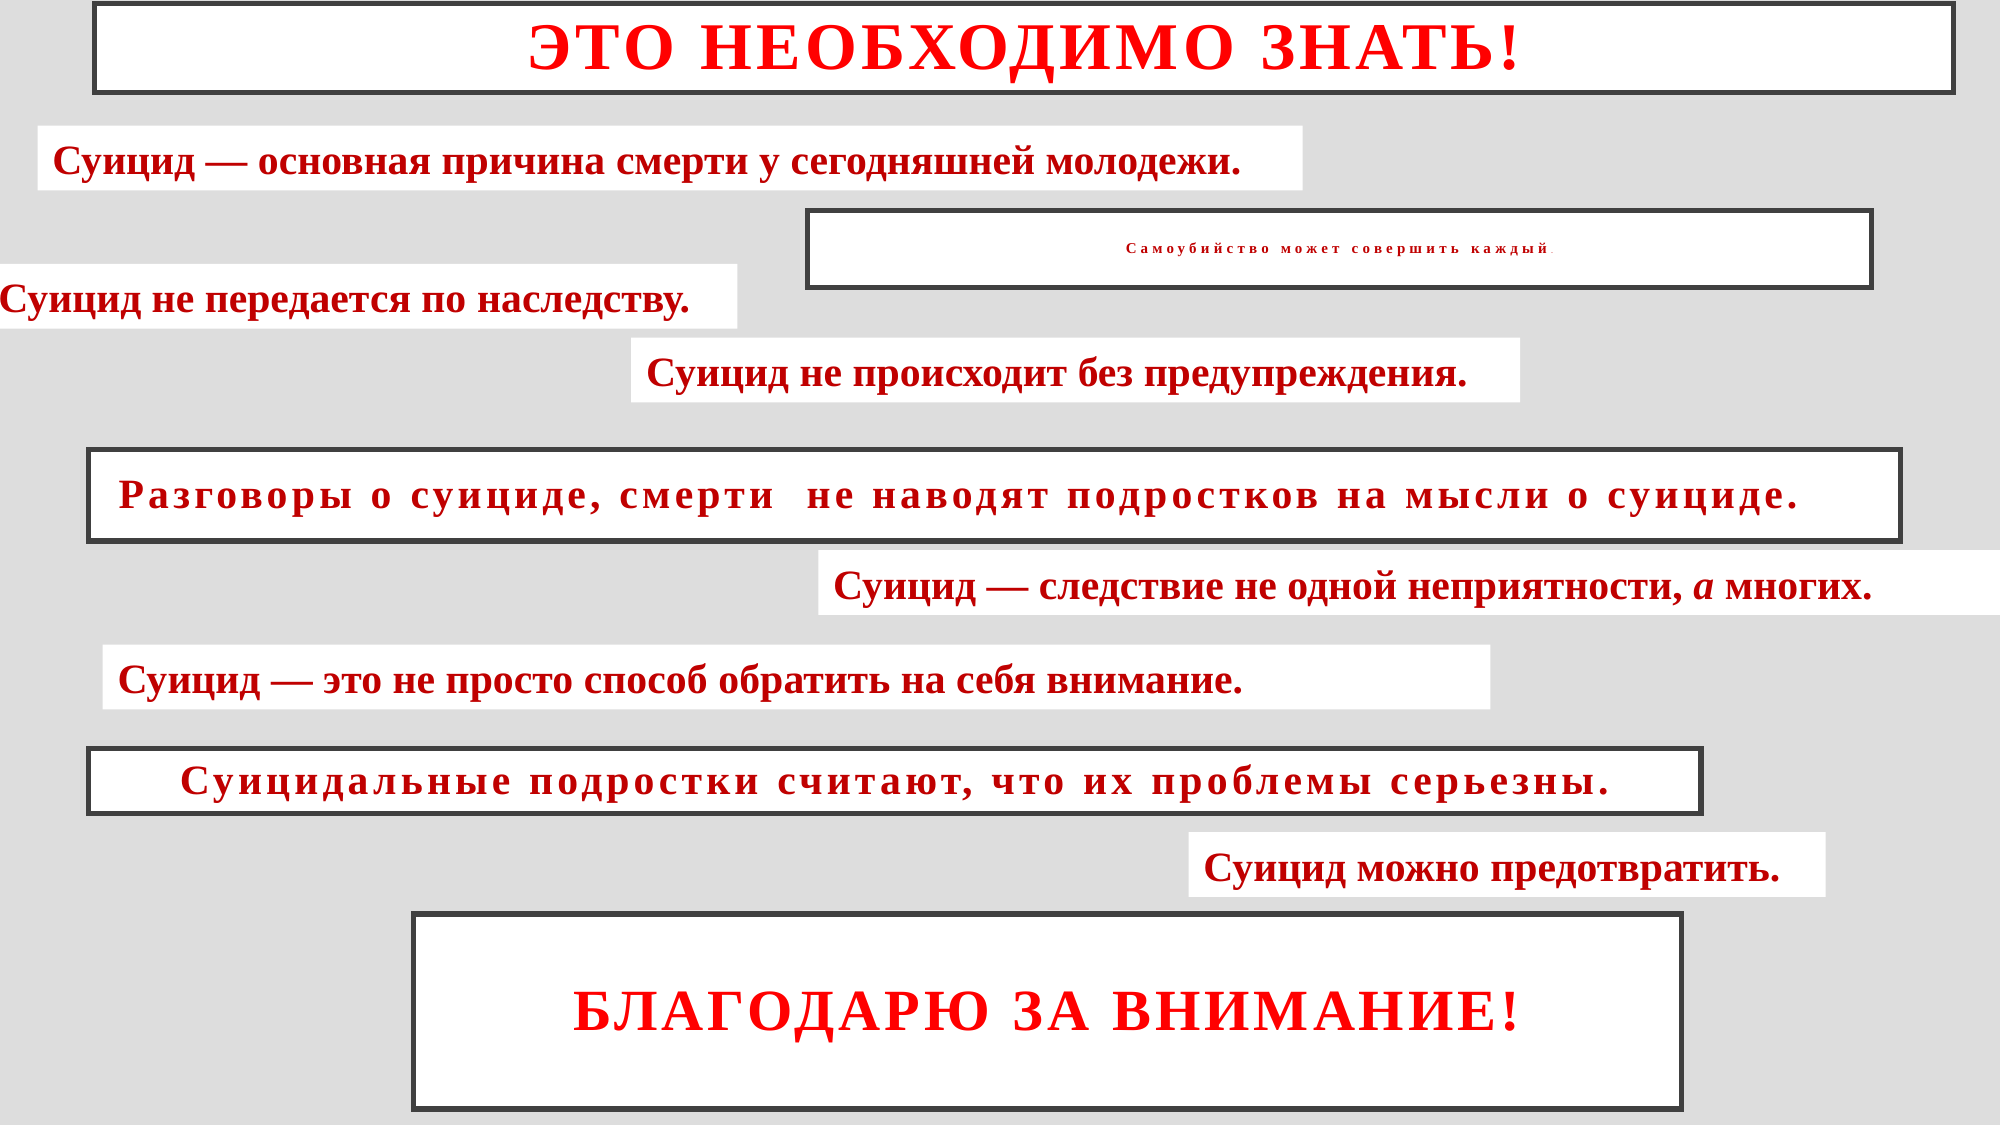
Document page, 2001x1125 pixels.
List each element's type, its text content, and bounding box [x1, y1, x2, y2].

text_box Суицид можно предотвратить. [1188, 832, 1826, 897]
text_box Суицид не передается по наследству. [0, 263, 738, 329]
text_box Суицид — основная причина смерти у сегодняшней молодежи. [37, 125, 1303, 191]
text_box Суицид — это не просто способ обратить на себя внимание. [102, 644, 1491, 710]
text_box Суицидальные подростки считают, что их проблемы серьезны. [88, 748, 1702, 814]
text_box Разговоры о суициде, смерти не наводят подростков на мысли о суициде. [88, 449, 1901, 541]
text_box Это необходимо знать! [94, 3, 1954, 93]
text_box Суицид — следствие не одной неприятности, а многих. [818, 550, 2000, 615]
text_box Суицид не происходит без предупреждения. [631, 337, 1521, 403]
text_box Самоубийство может совершить каждый. [807, 210, 1872, 288]
title Благодарю за внимание! [411, 911, 1684, 1112]
